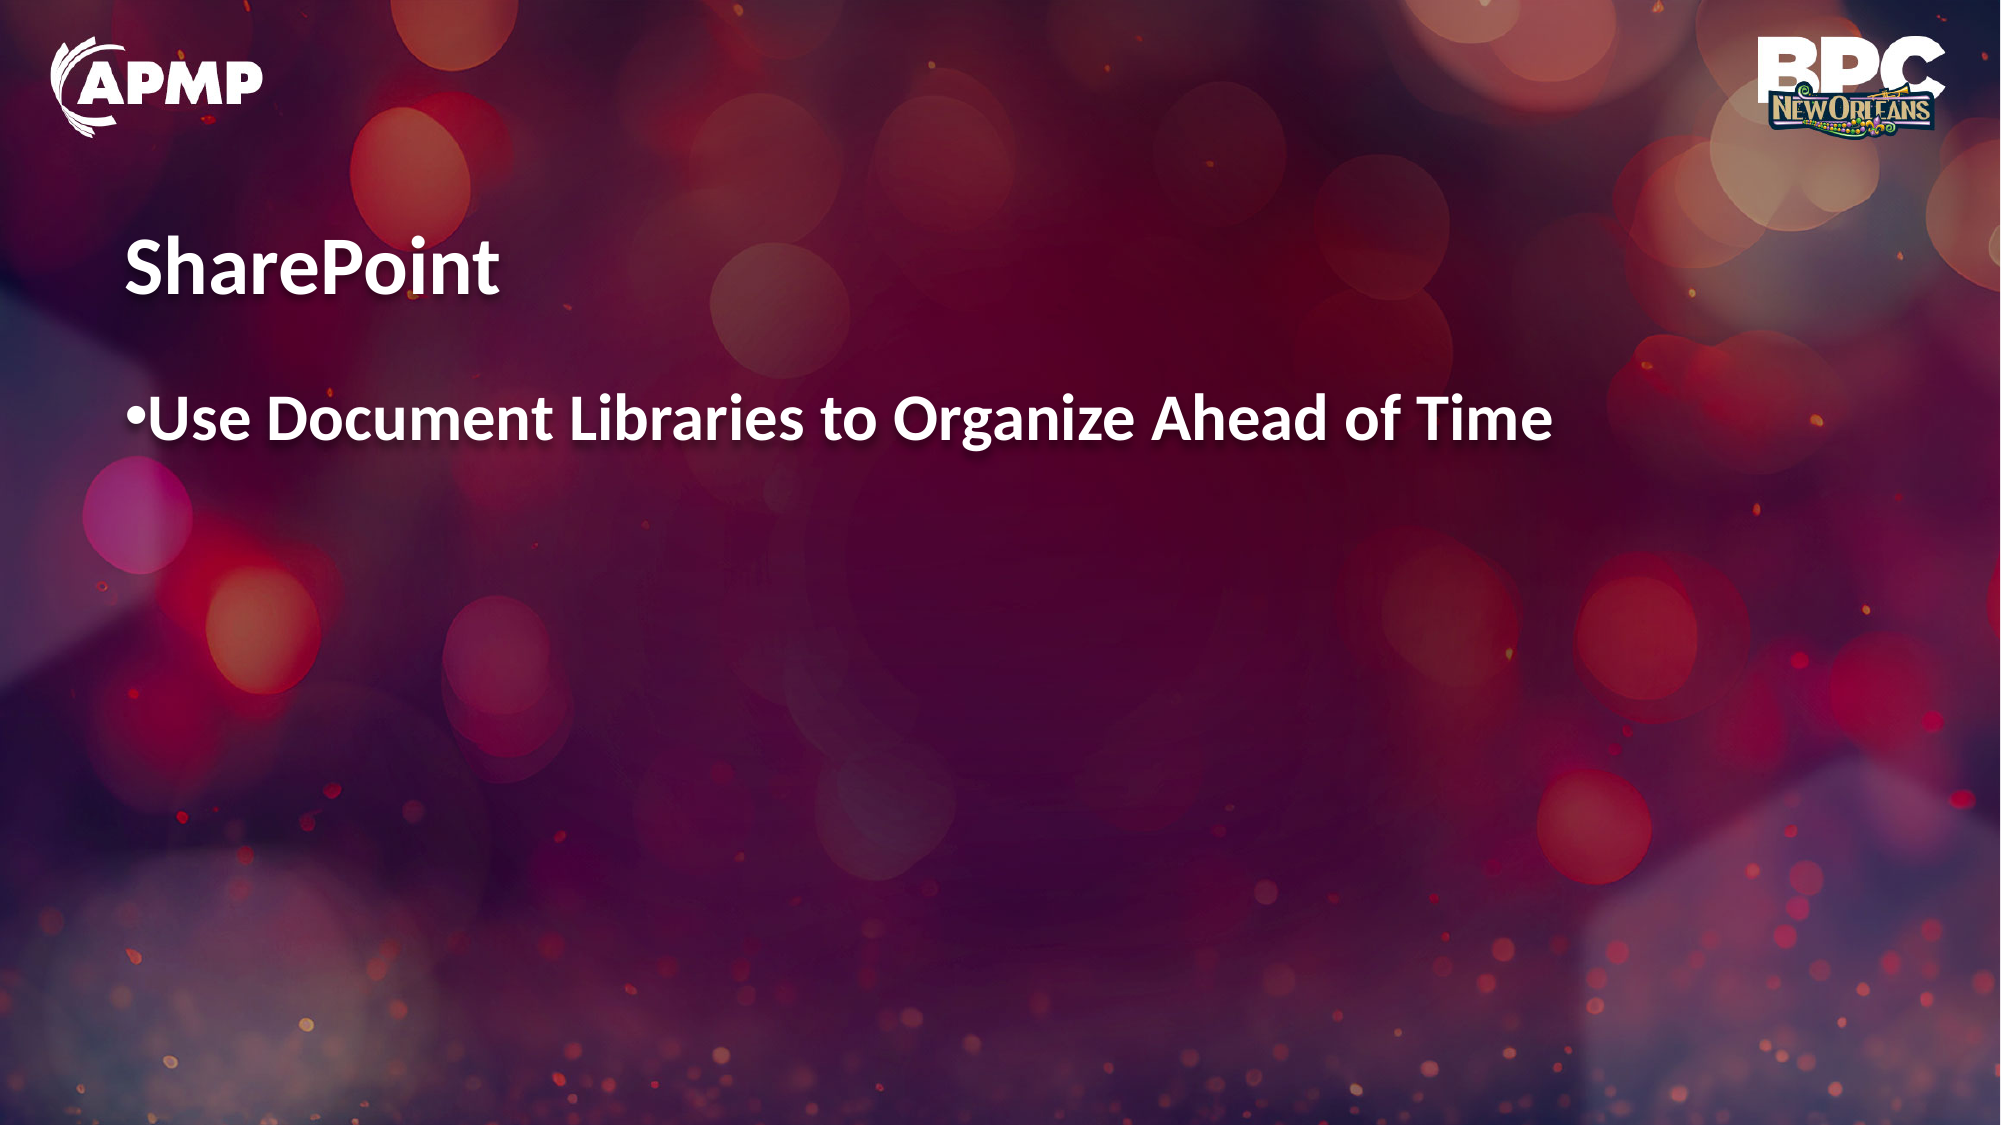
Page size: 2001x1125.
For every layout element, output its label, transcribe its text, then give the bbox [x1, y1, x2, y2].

picture [0, 0, 2001, 1125]
title SharePoint [109, 215, 1835, 300]
list Use Document Libraries to Organize Ahead of Time [109, 375, 1835, 1089]
